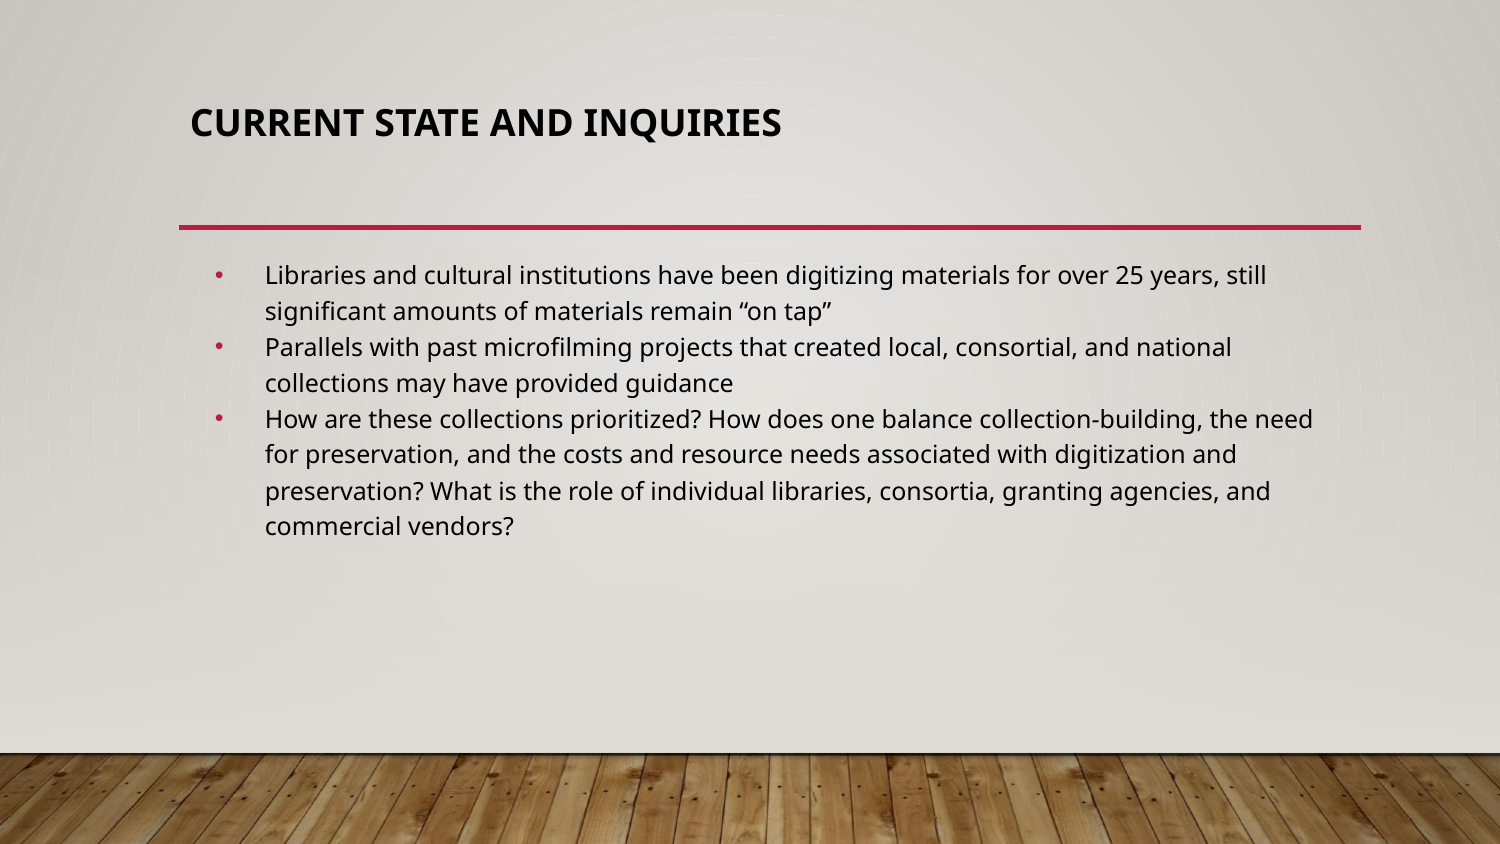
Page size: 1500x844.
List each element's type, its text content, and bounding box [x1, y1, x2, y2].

title CURRENT STATE AND INQUIRIES [178, 98, 1361, 229]
list Libraries and cultural institutions have been digitizing materials for over 25 years, still significant amounts of materials remain “on tap” Parallels with past microfilming projects that created local, consortial, and national collections may have provided guidance How are these collections prioritized? How does one balance collection-building, the need for preservation, and the costs and resource needs associated with digitization and preservation? What is the role of individual libraries, consortia, granting agencies, and commercial vendors? [178, 247, 1361, 673]
picture [0, 753, 1500, 844]
